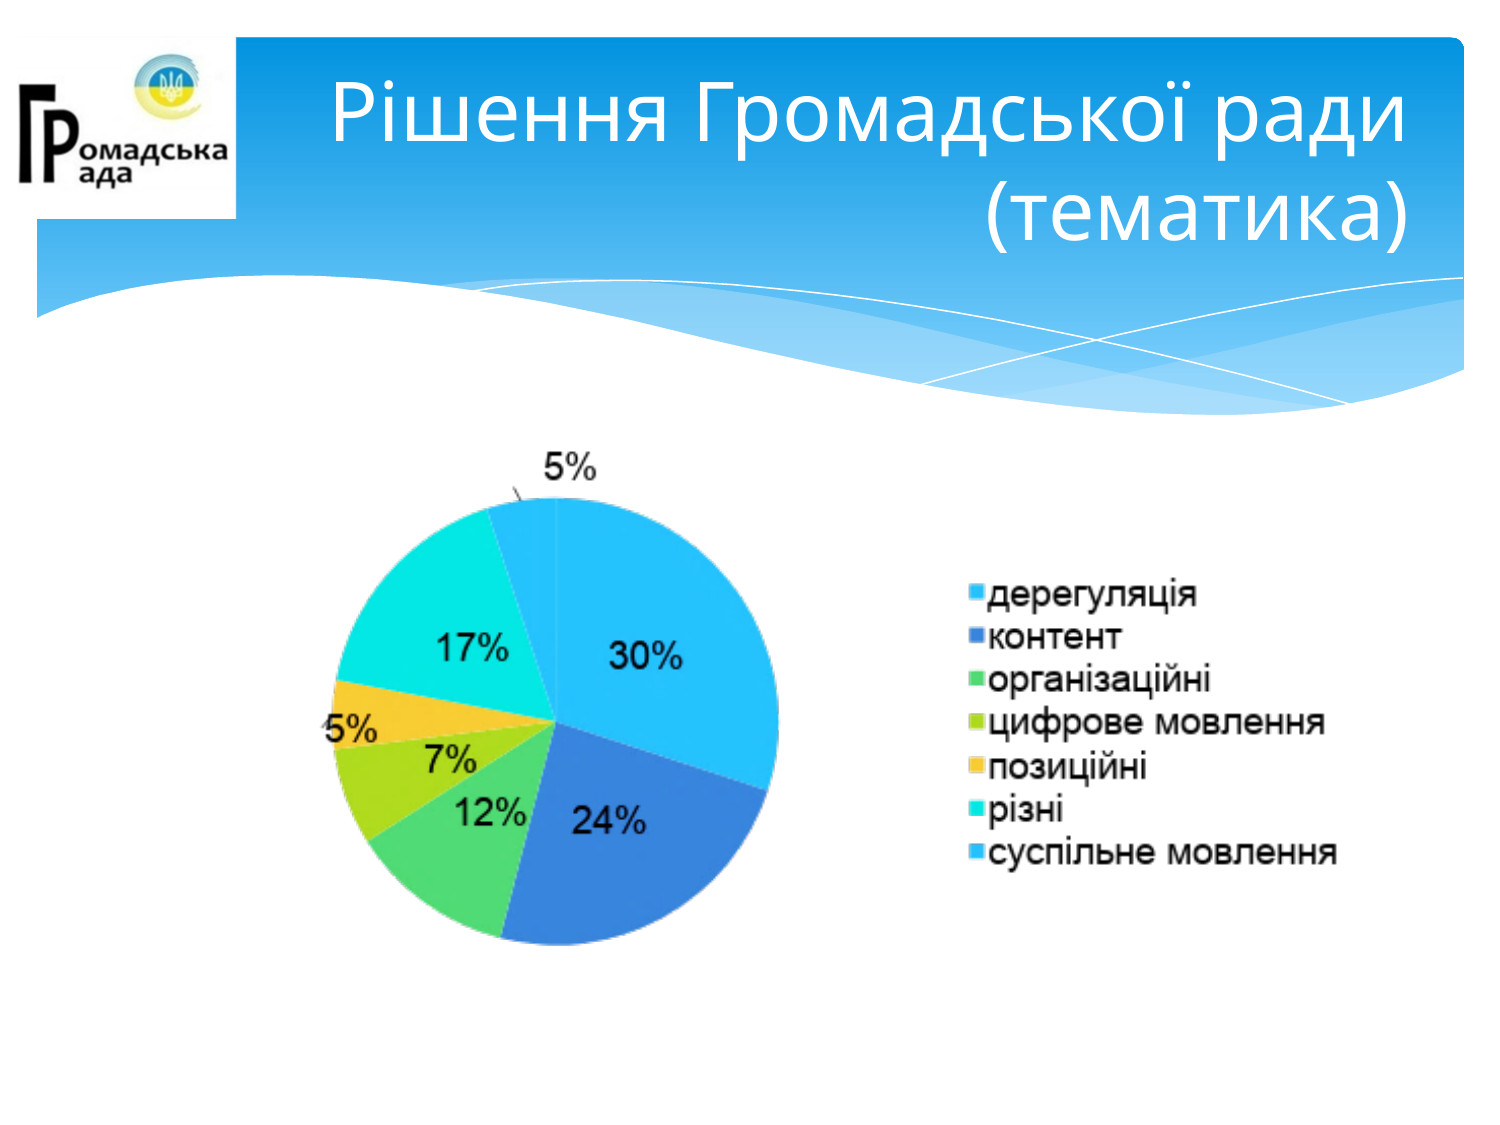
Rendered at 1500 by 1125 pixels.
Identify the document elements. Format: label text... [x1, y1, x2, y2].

picture [142, 438, 1359, 1006]
picture [17, 36, 237, 220]
title Рішення Громадської ради (тематика) [75, 55, 1425, 261]
